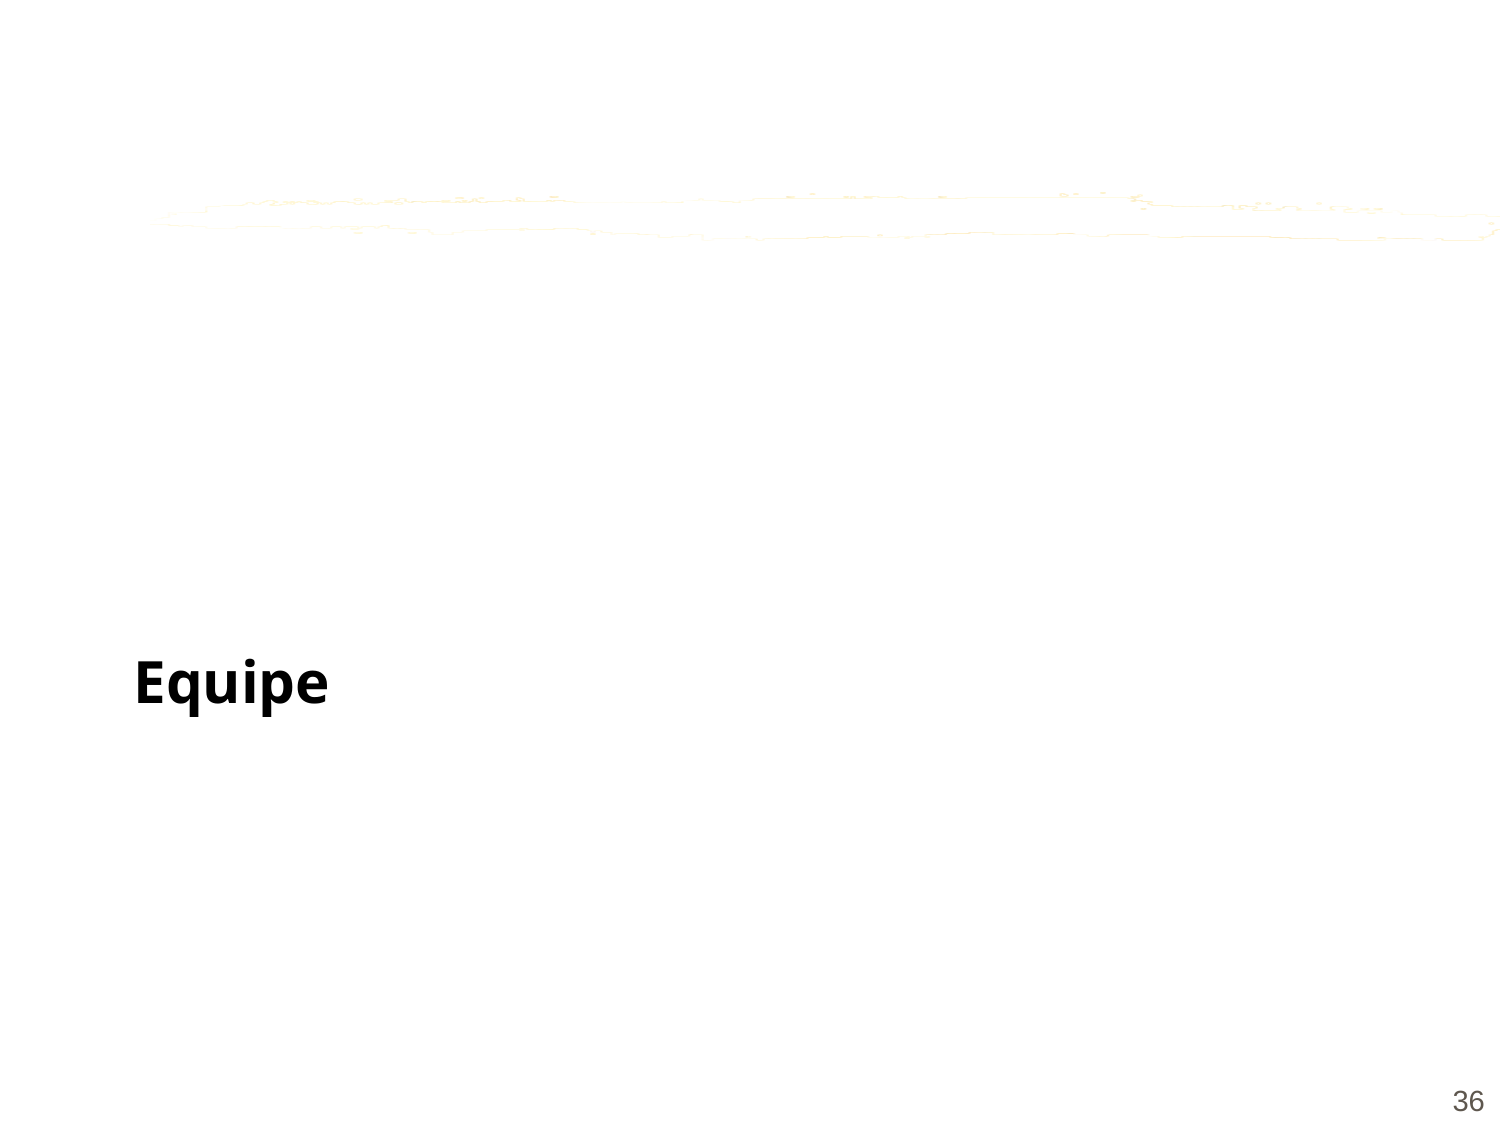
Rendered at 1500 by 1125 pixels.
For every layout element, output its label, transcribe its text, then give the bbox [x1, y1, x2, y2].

slide_number 36 [1187, 1049, 1500, 1125]
list Equipe [118, 476, 1394, 724]
